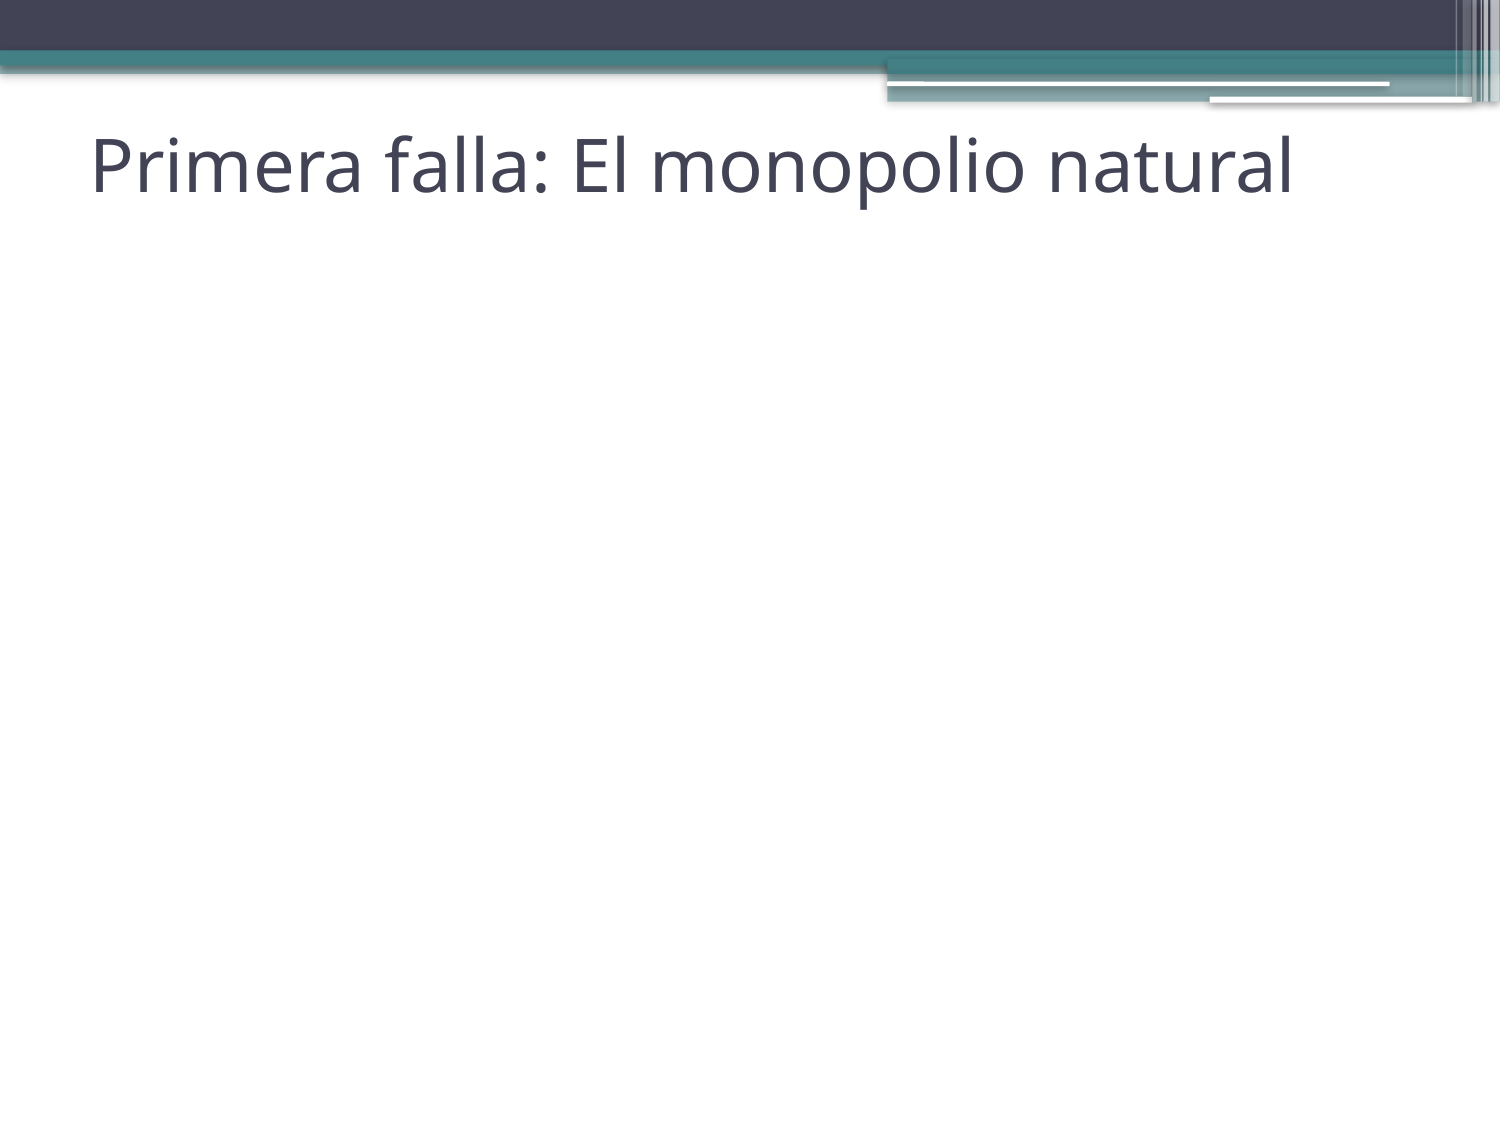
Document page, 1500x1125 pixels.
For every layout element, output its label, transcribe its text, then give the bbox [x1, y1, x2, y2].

title Primera falla: El monopolio natural [75, 75, 1425, 250]
